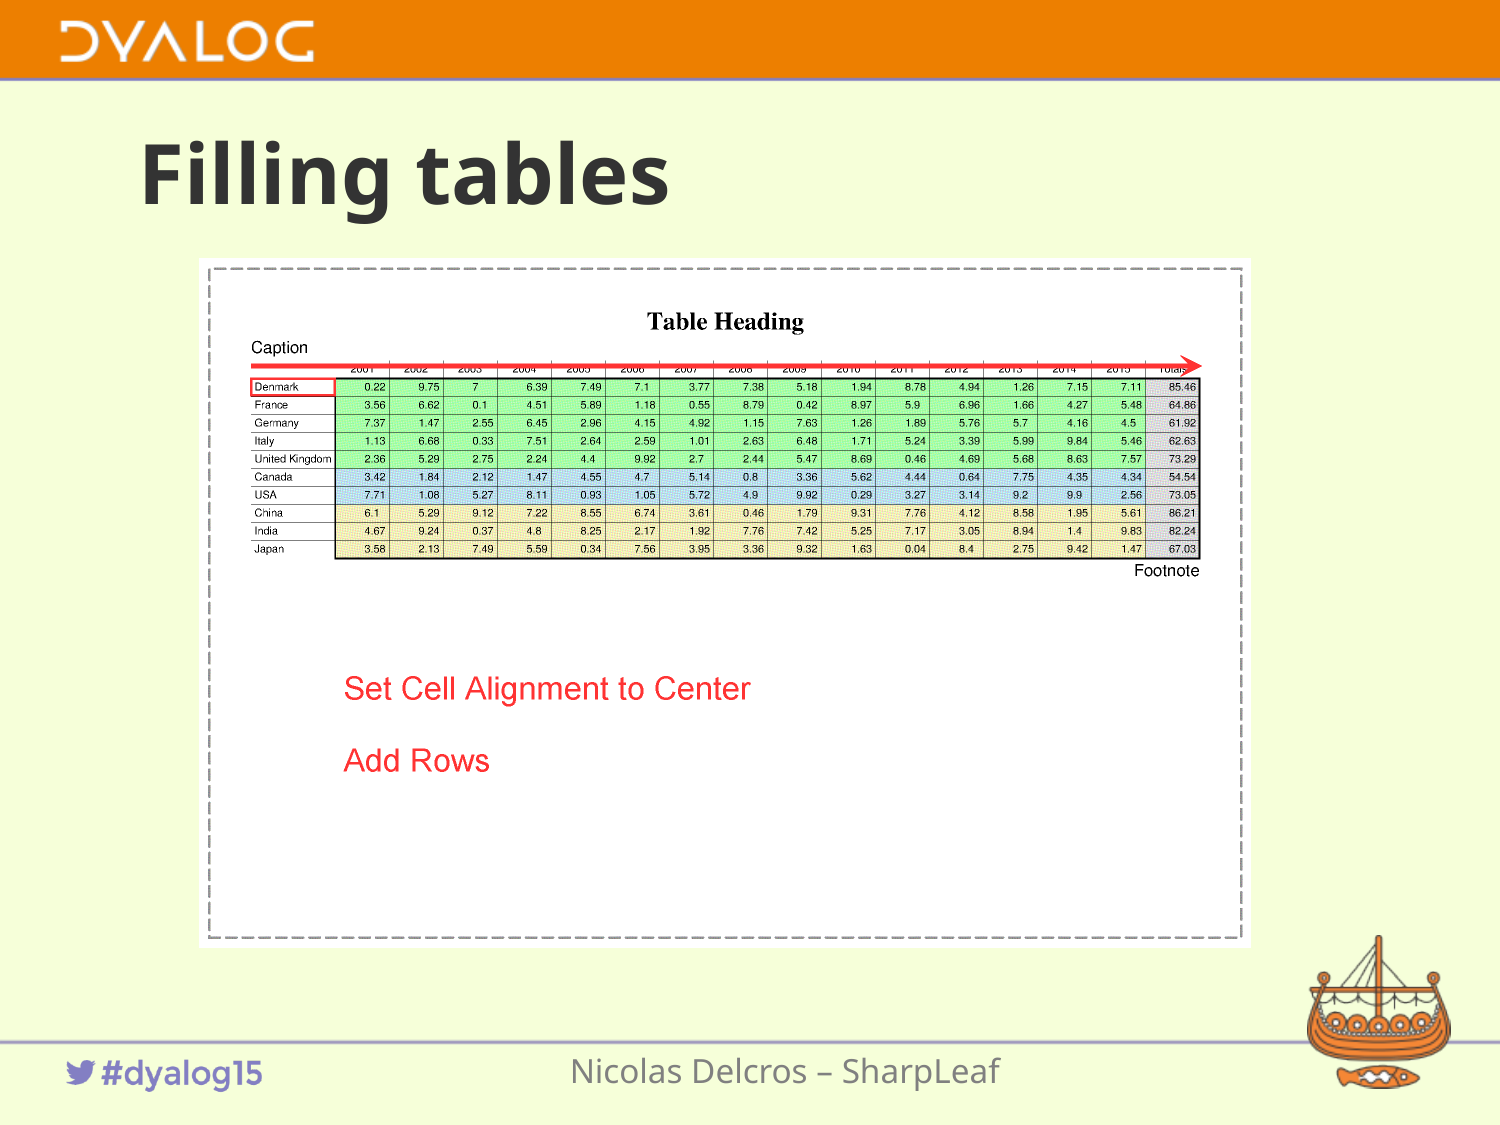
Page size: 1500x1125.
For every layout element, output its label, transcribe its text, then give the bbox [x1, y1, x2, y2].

picture [0, 0, 1500, 1125]
text_box Filling tables [123, 113, 1376, 254]
